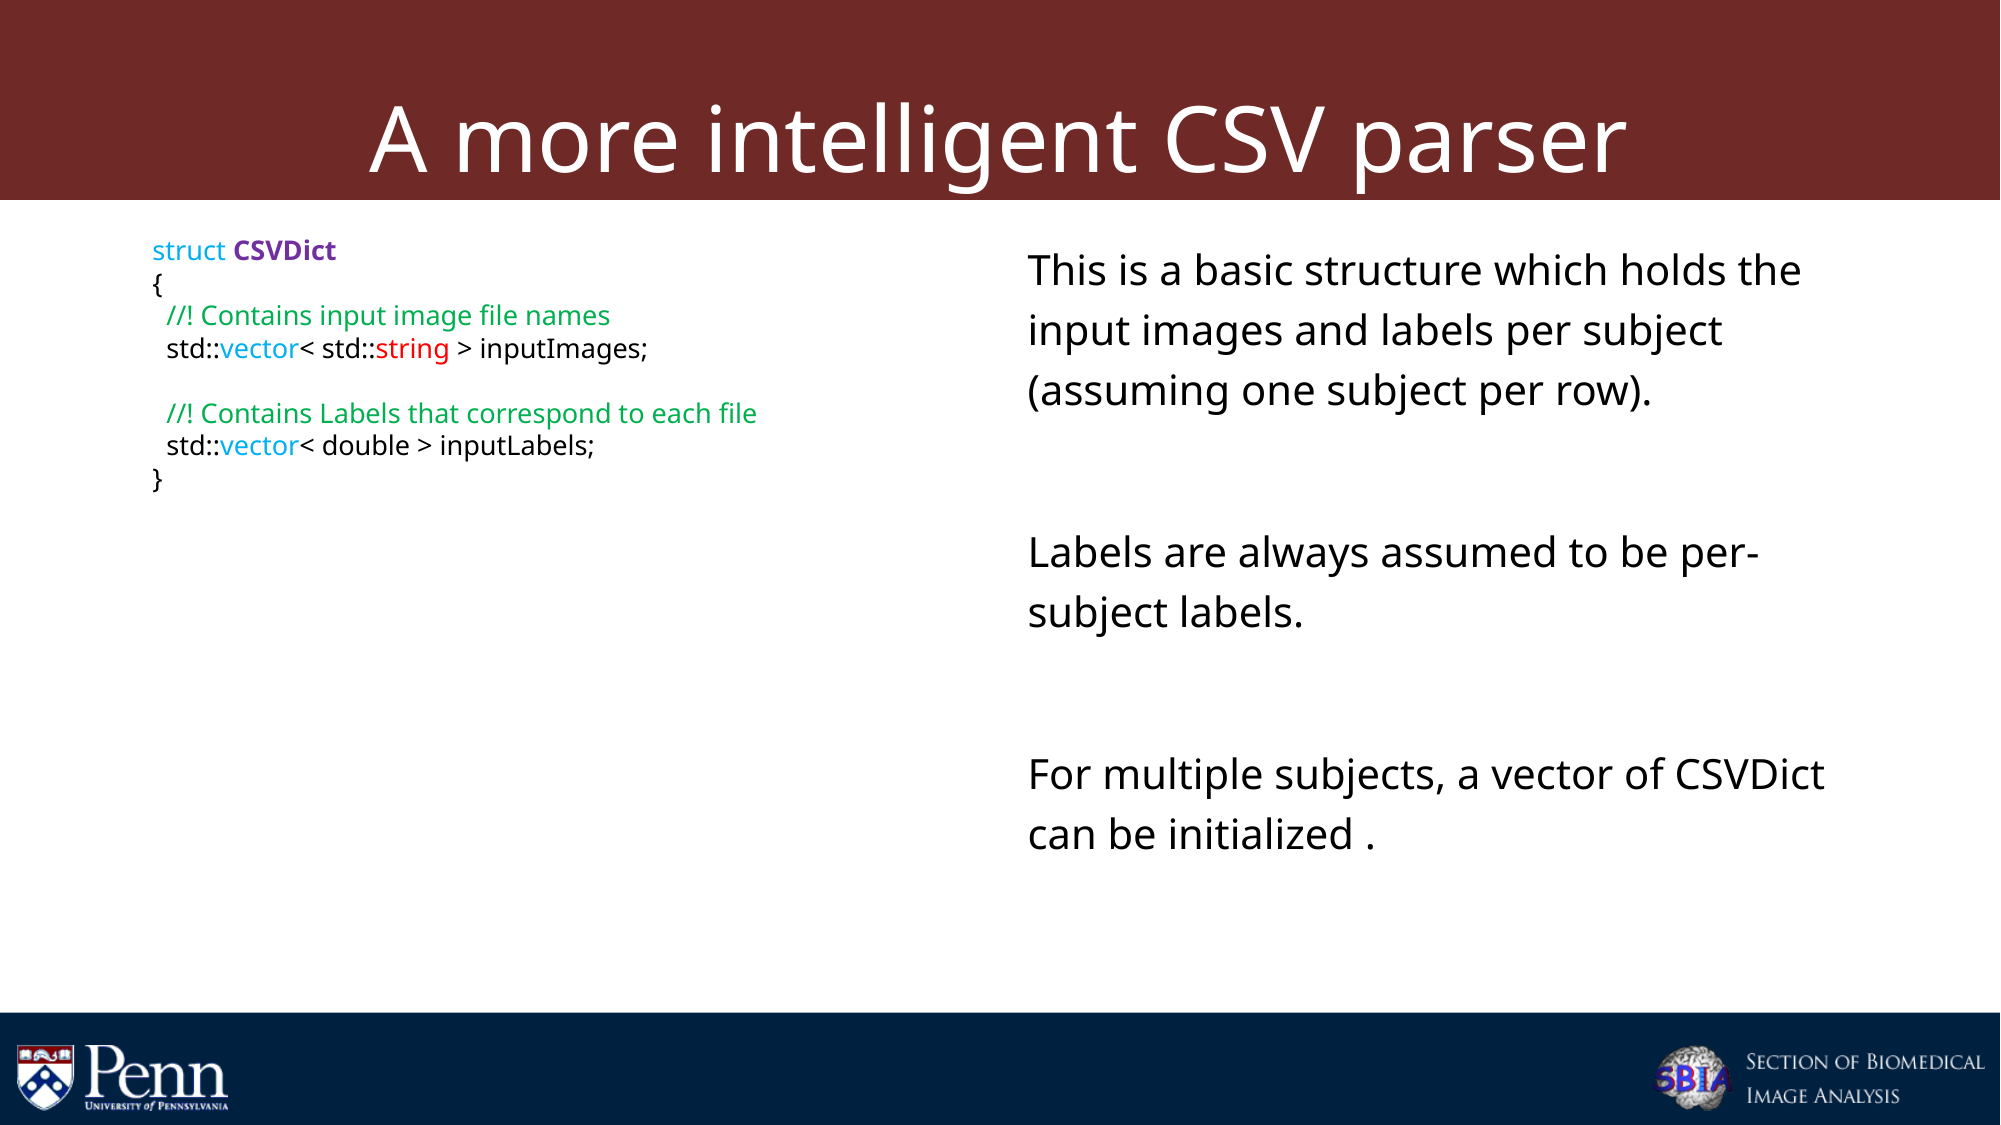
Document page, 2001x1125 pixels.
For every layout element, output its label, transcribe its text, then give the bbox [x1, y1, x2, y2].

picture [1652, 1044, 1985, 1112]
list This is a basic structure which holds the input images and labels per subject (assuming one subject per row). Labels are always assumed to be per-subject labels. For multiple subjects, a vector of CSVDict can be initialized . [1012, 226, 1863, 987]
title A more intelligent CSV parser [137, 0, 1863, 200]
picture [17, 1045, 228, 1111]
list struct CSVDict { //! Contains input image file names std::vector< std::string > inputImages; //! Contains Labels that correspond to each file std::vector< double > inputLabels;}; } std::vector< CSVDict > parseCSVFile( const std::string &csvFileName, const std::string &inputColumns, const std::string &inputLabels, const bool checkFile = true, const std::string &rowsDelimiter = "\n", const std::string &colsDelimiter = ",", const std::string &optionsDelimiter = ","); [137, 226, 985, 987]
